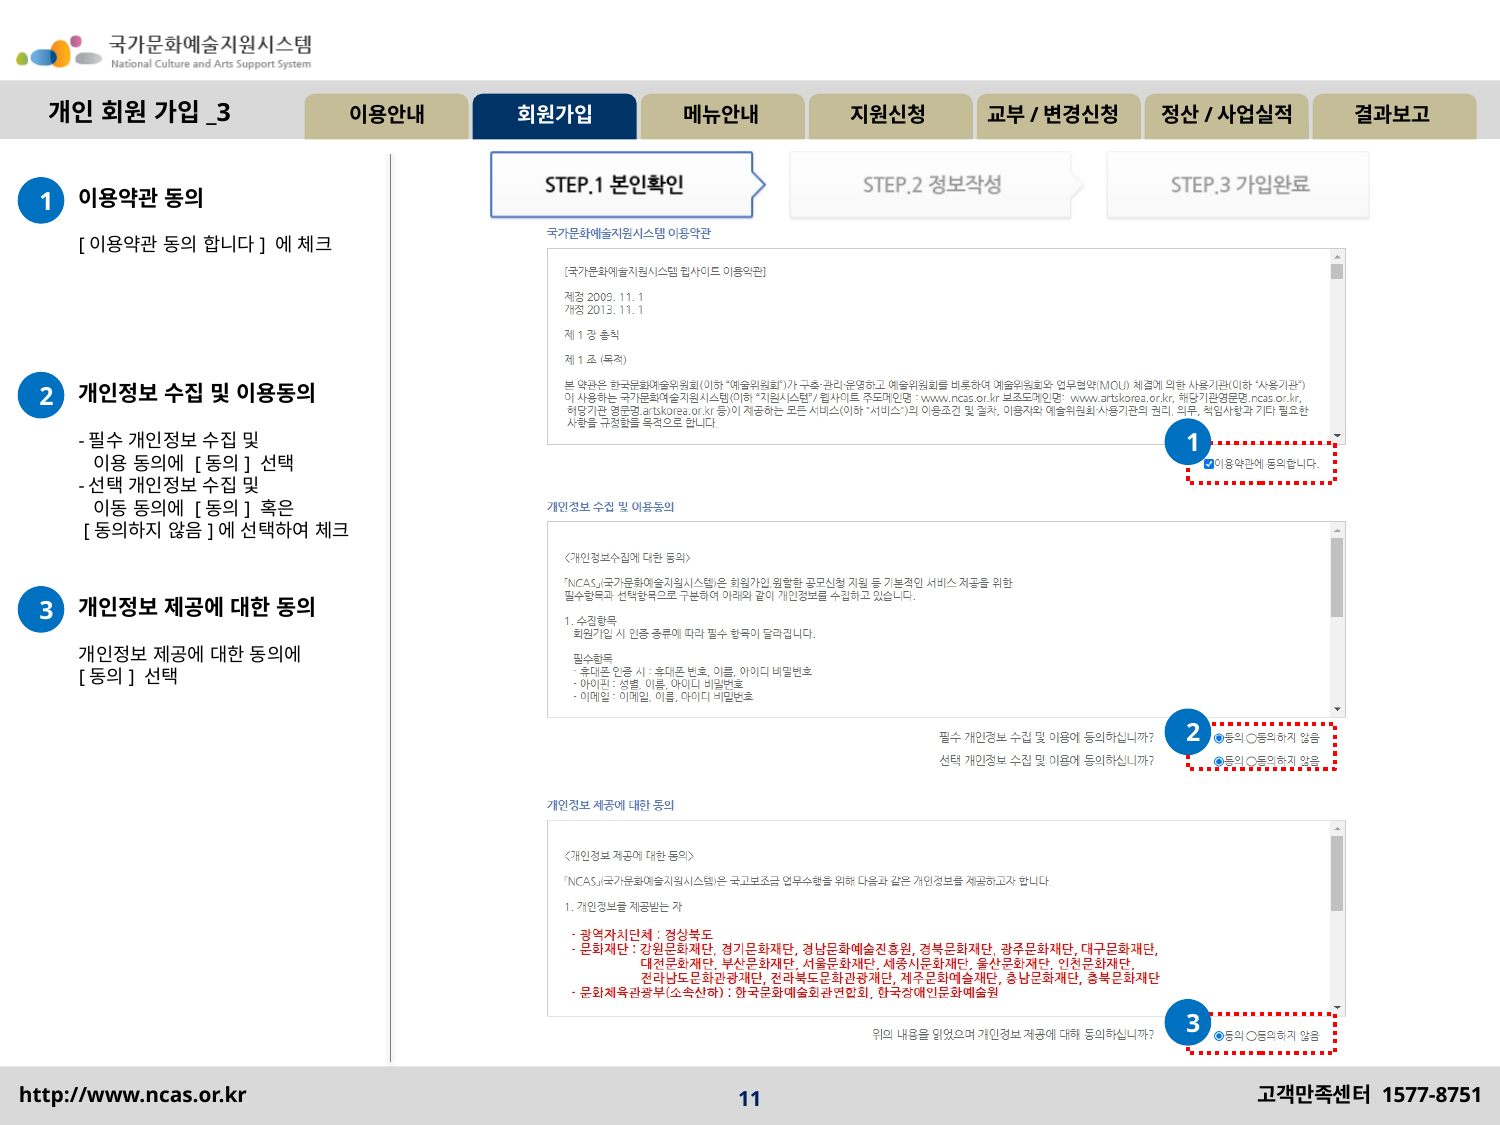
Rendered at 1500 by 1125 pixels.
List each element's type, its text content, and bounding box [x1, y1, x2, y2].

picture [6, 24, 324, 77]
text_box 3 [15, 583, 64, 635]
text_box 1 [15, 175, 63, 226]
text_box 개인 회원 가입_3 [33, 89, 246, 135]
text_box 이용약관 동의 [이용약관 동의 합니다] 에 체크 [63, 177, 384, 263]
text_box 개인정보 제공에 대한 동의 개인정보 제공에 대한 동의에 [동의] 선택 [64, 586, 385, 695]
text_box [483, 145, 1377, 1054]
text_box 2 [15, 369, 63, 421]
text_box 개인정보 수집 및 이용동의 -필수 개인정보 수집 및 이용 동의에 [동의] 선택 -선택 개인정보 수집 및 이동 동의에 [동의] 혹은 [동의하지 않음]에 선택하여 체크 [63, 372, 384, 549]
